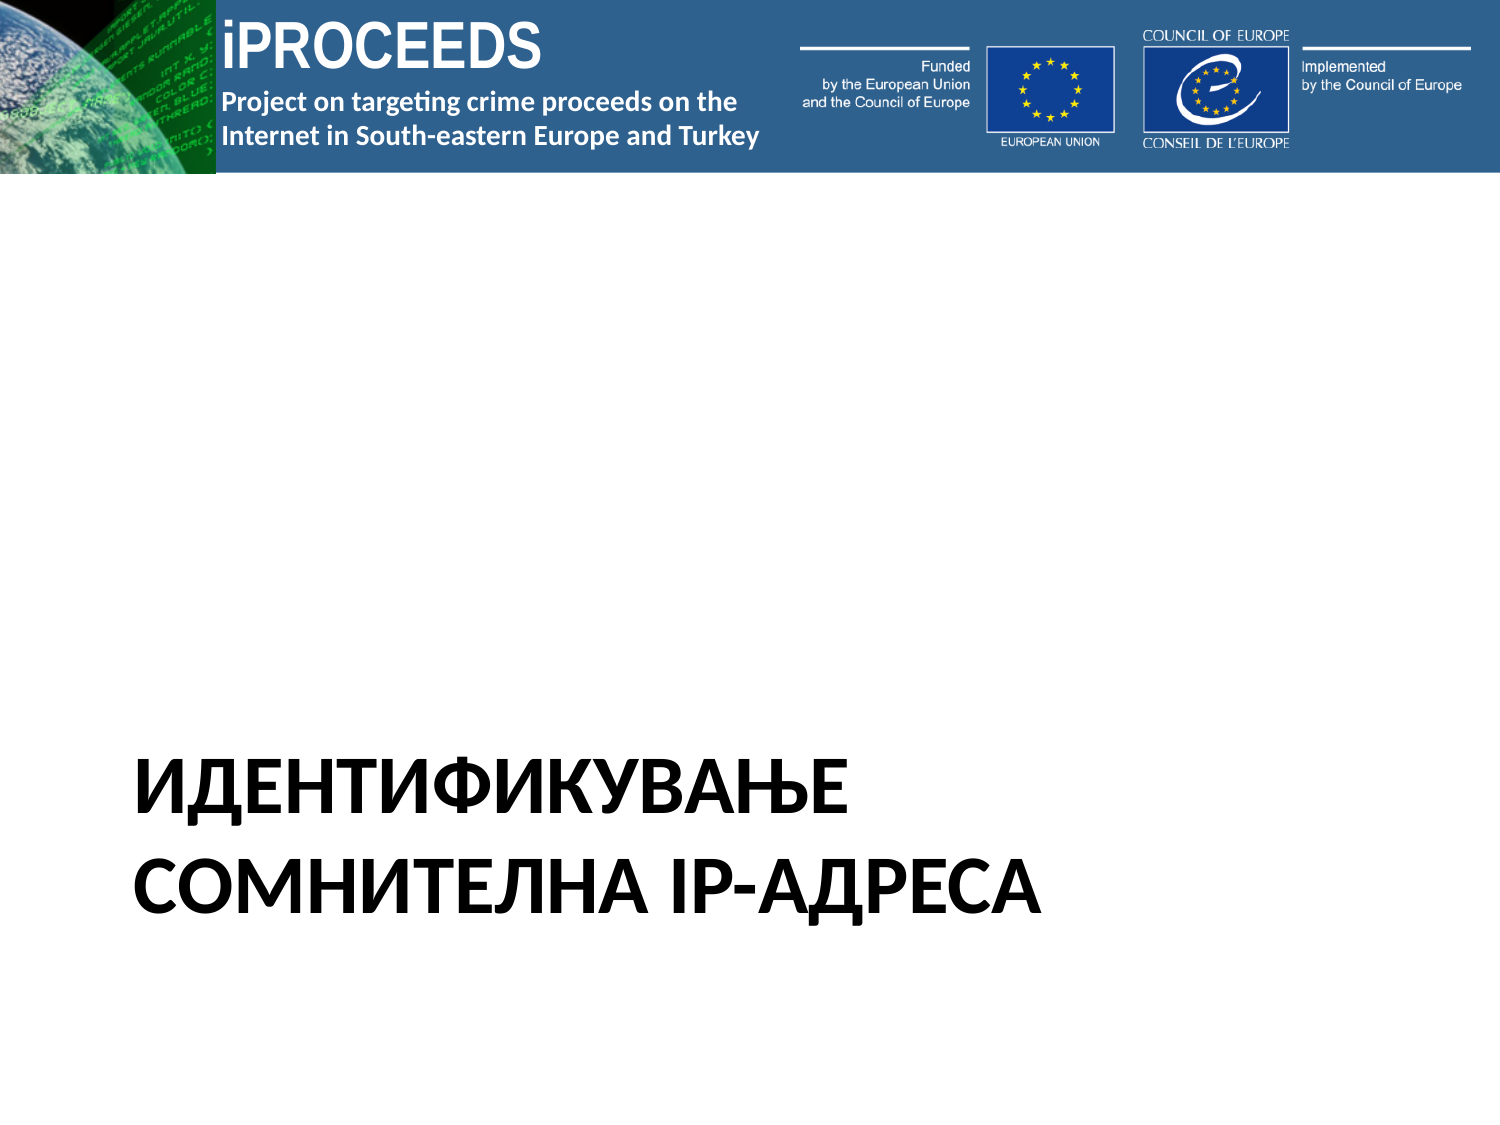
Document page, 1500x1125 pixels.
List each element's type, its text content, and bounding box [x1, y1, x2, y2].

title Идентификување сомнителна IP-адреса [118, 722, 1394, 947]
picture [0, 0, 216, 174]
picture [800, 30, 1471, 148]
